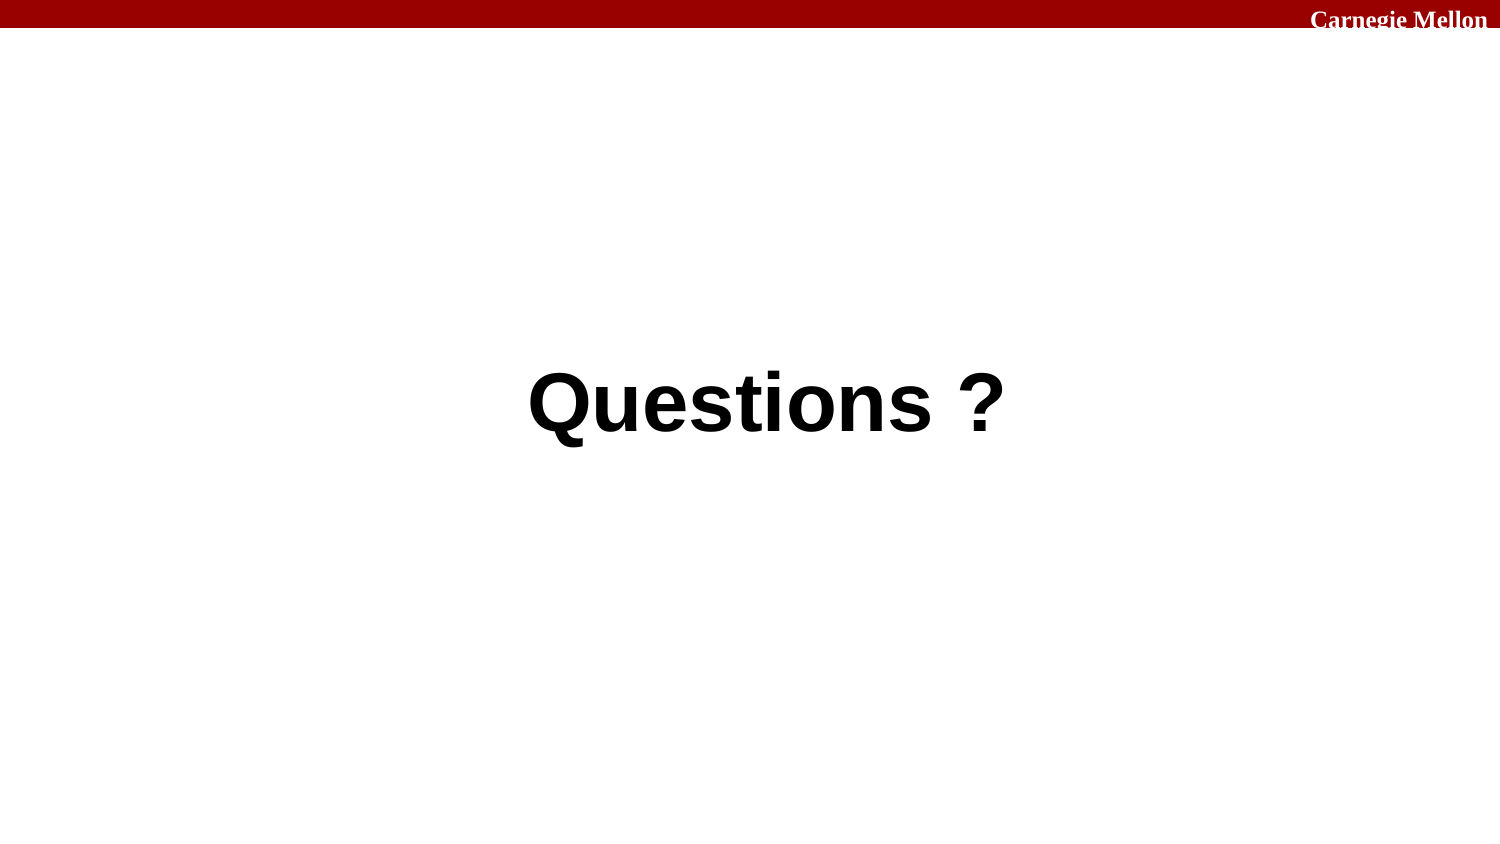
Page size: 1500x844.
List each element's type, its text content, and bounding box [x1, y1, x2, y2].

text_box Questions ? [512, 340, 1038, 456]
